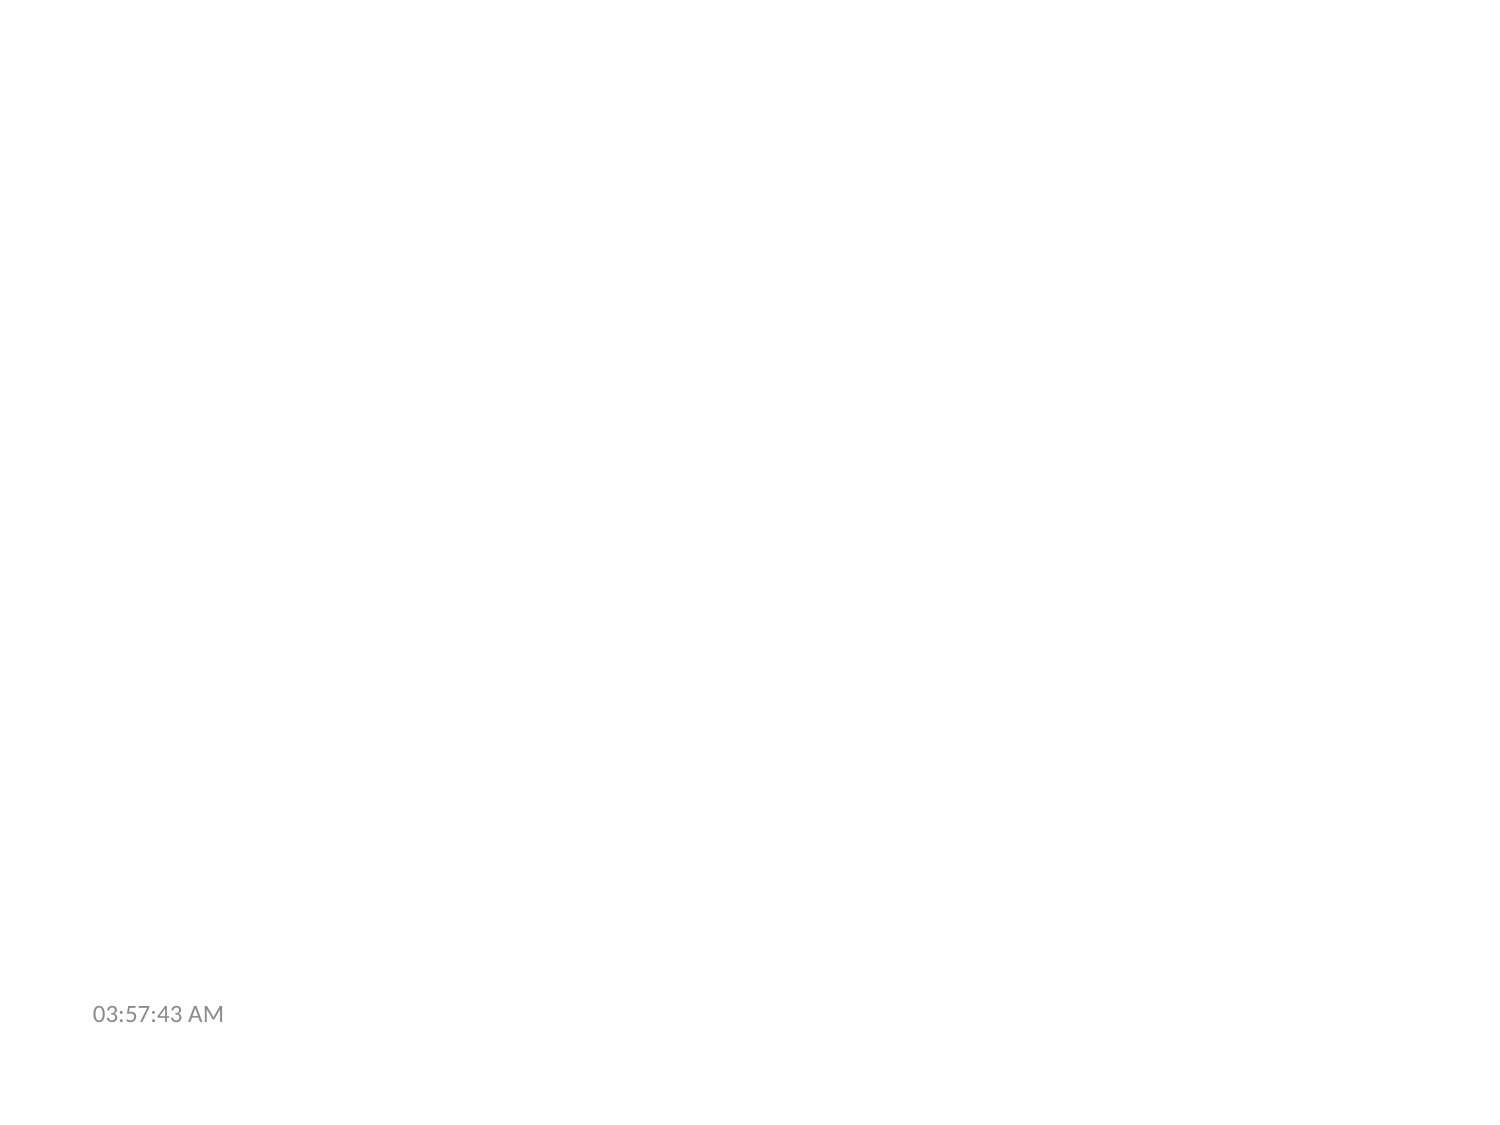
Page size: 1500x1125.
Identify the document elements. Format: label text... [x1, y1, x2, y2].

text_box 3:35:09 PM [77, 982, 428, 1043]
